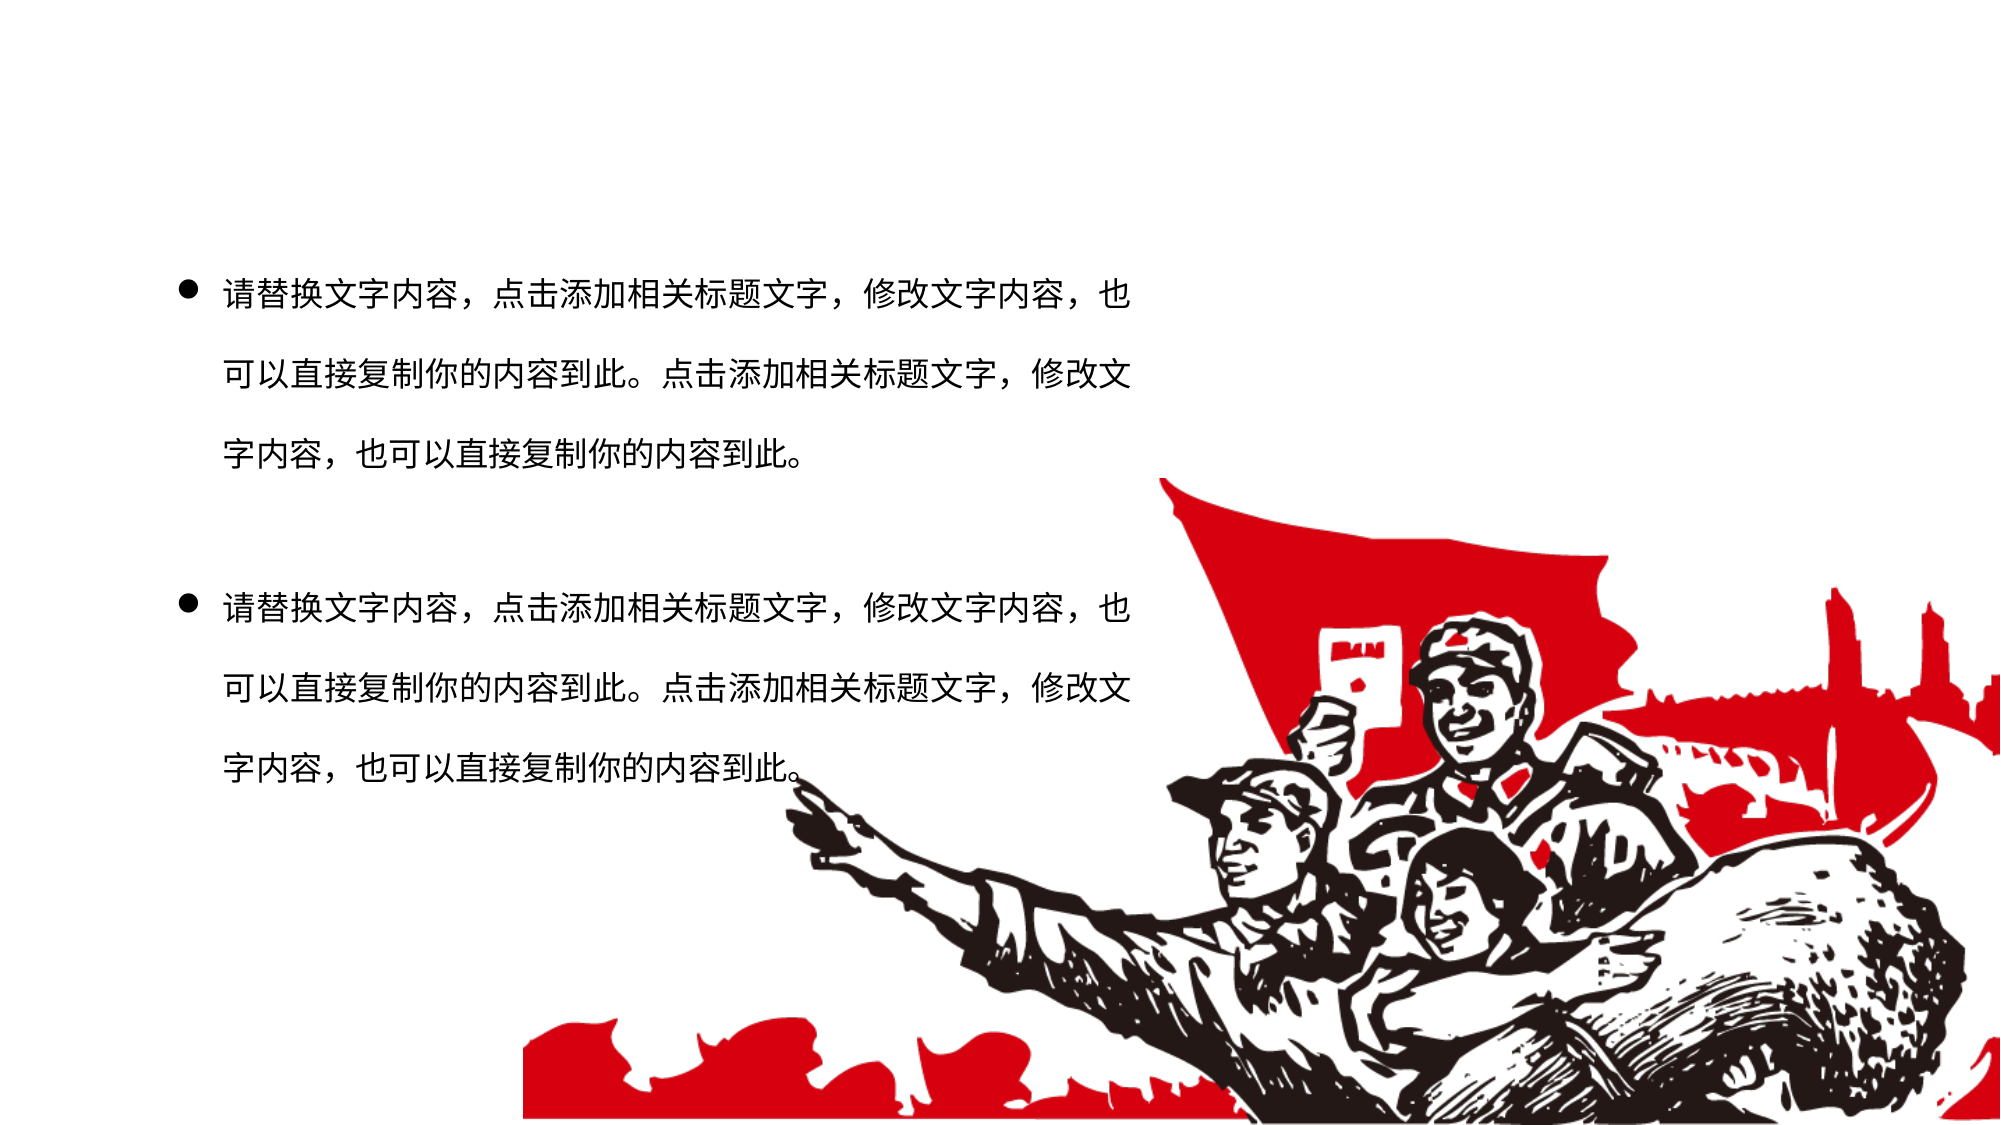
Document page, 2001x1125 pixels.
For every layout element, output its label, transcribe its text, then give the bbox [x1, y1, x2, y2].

text_box 请替换文字内容，点击添加相关标题文字，修改文字内容，也可以直接复制你的内容到此。点击添加相关标题文字，修改文字内容，也可以直接复制你的内容到此。 [175, 233, 1134, 473]
text_box 请替换文字内容，点击添加相关标题文字，修改文字内容，也可以直接复制你的内容到此。点击添加相关标题文字，修改文字内容，也可以直接复制你的内容到此。 [175, 547, 523, 787]
picture [523, 478, 2000, 1125]
